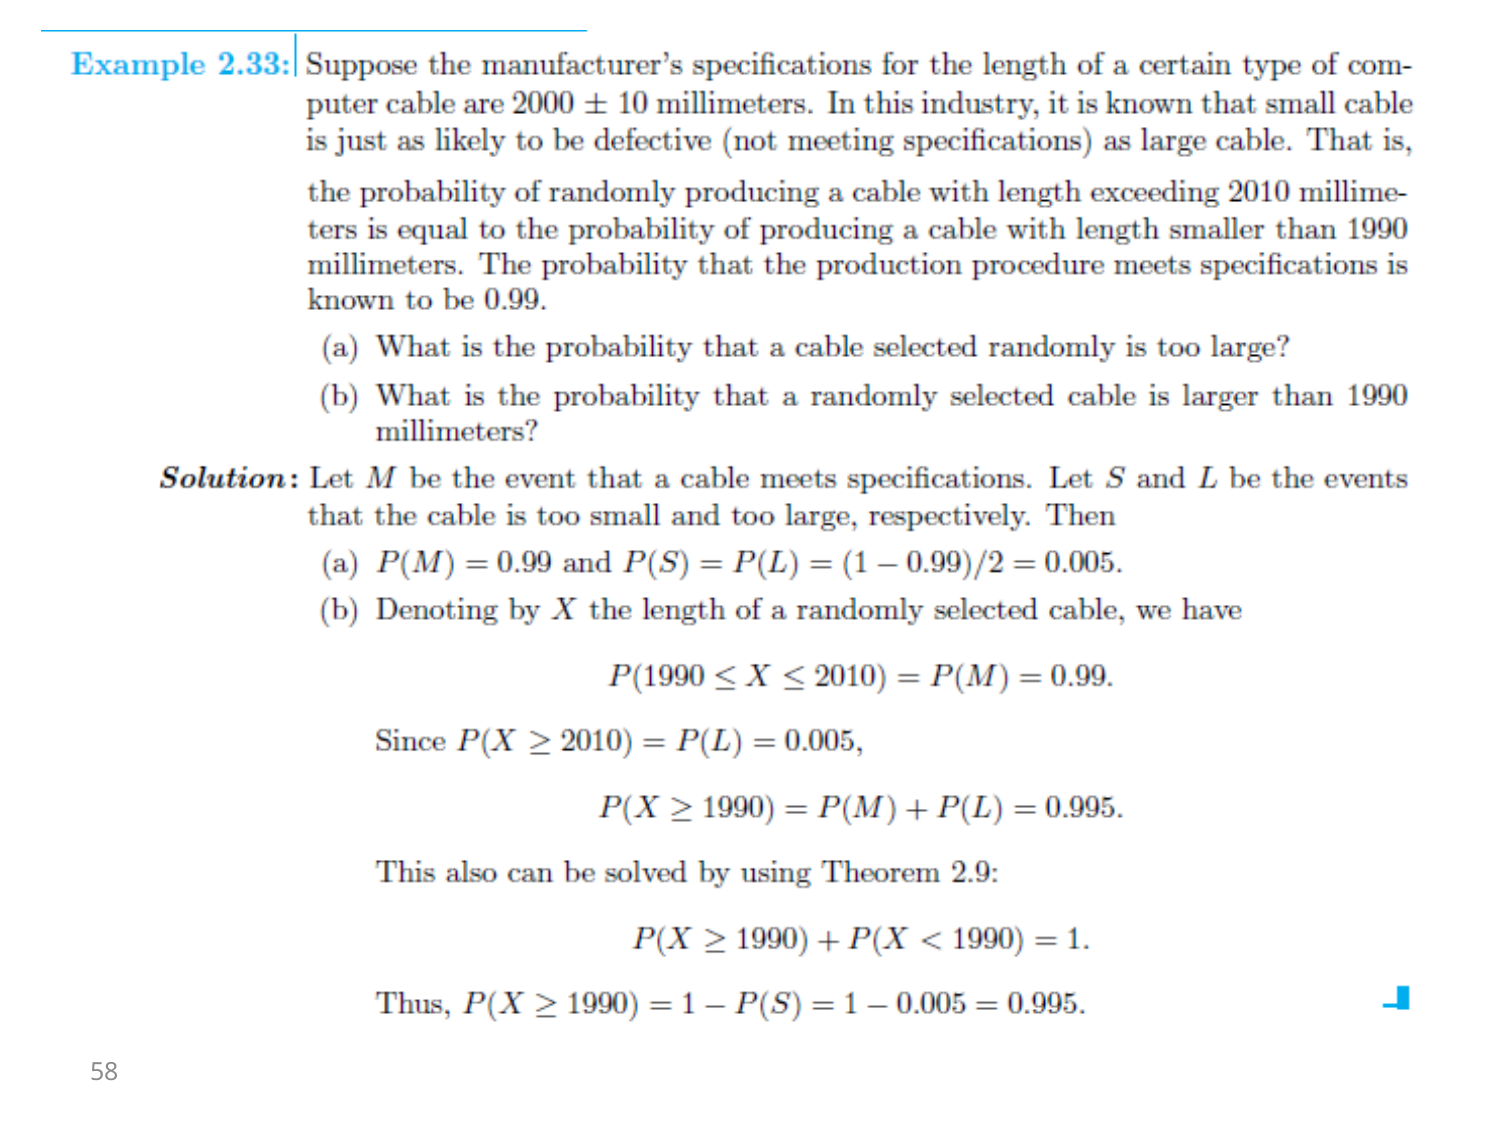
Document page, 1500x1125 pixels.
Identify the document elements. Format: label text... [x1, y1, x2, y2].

picture [159, 178, 1439, 1059]
picture [41, 30, 1439, 162]
slide_number 58 [75, 1042, 425, 1103]
